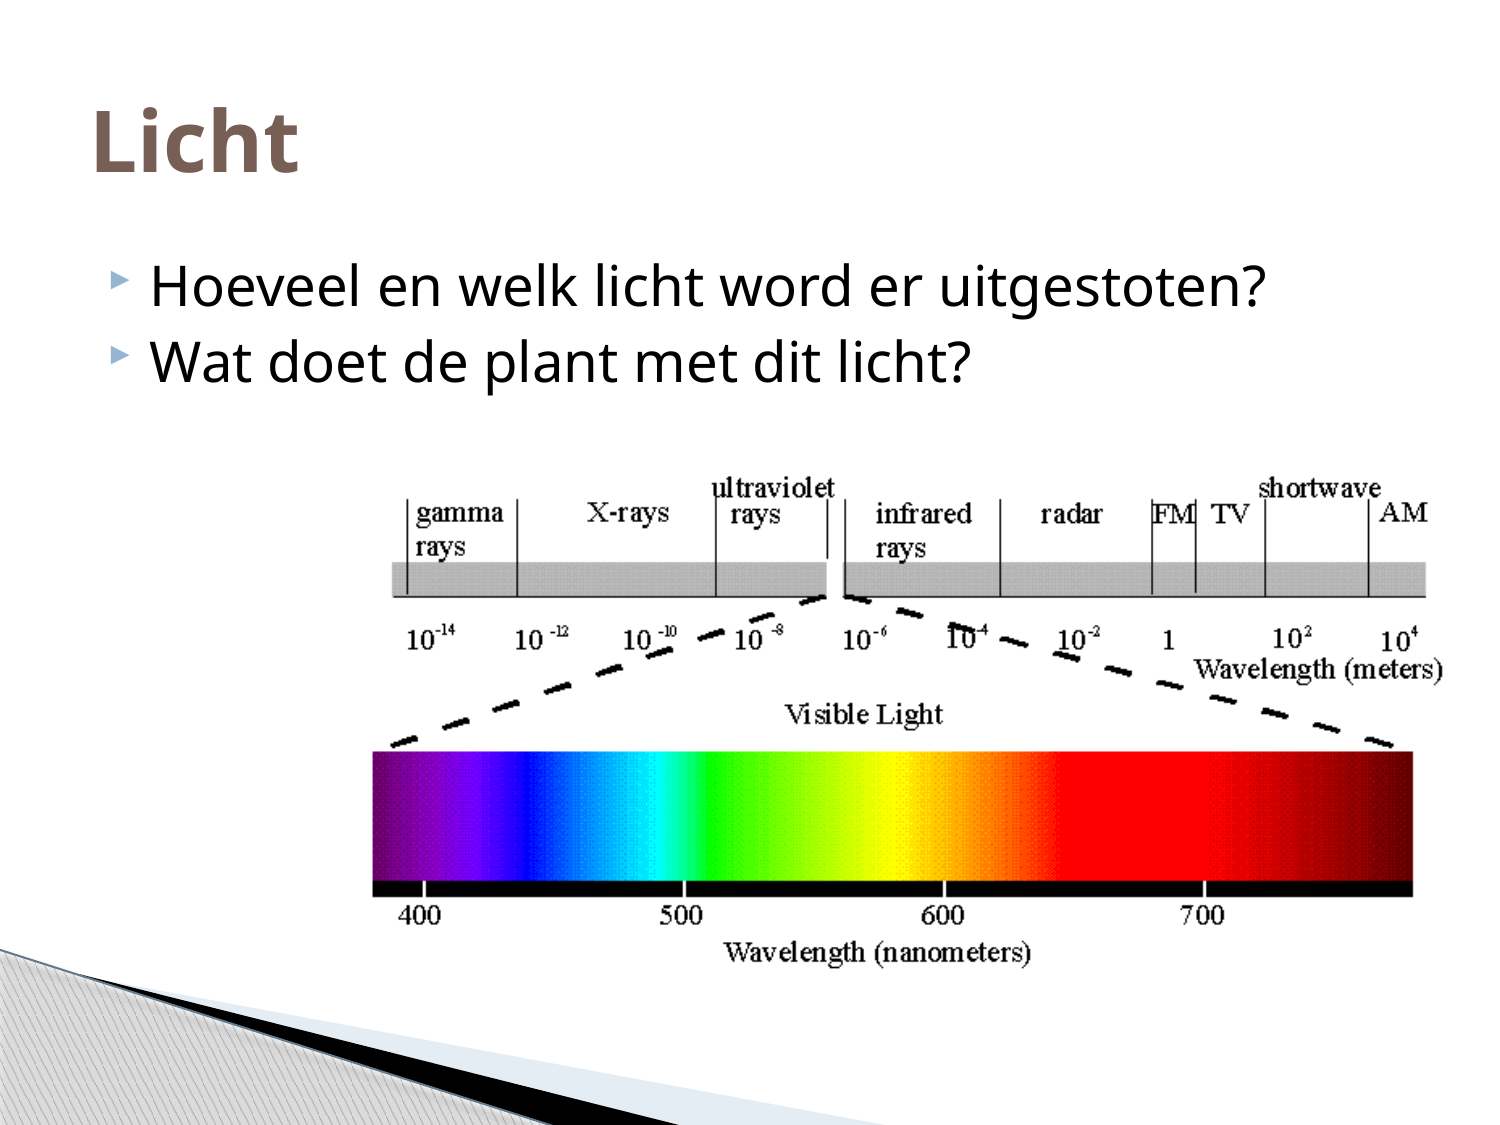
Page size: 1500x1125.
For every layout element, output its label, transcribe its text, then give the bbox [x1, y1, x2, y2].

list Hoeveel en welk licht word er uitgestoten? Wat doet de plant met dit licht? [75, 243, 1425, 986]
title Licht [75, 45, 1425, 233]
picture [359, 467, 1444, 988]
